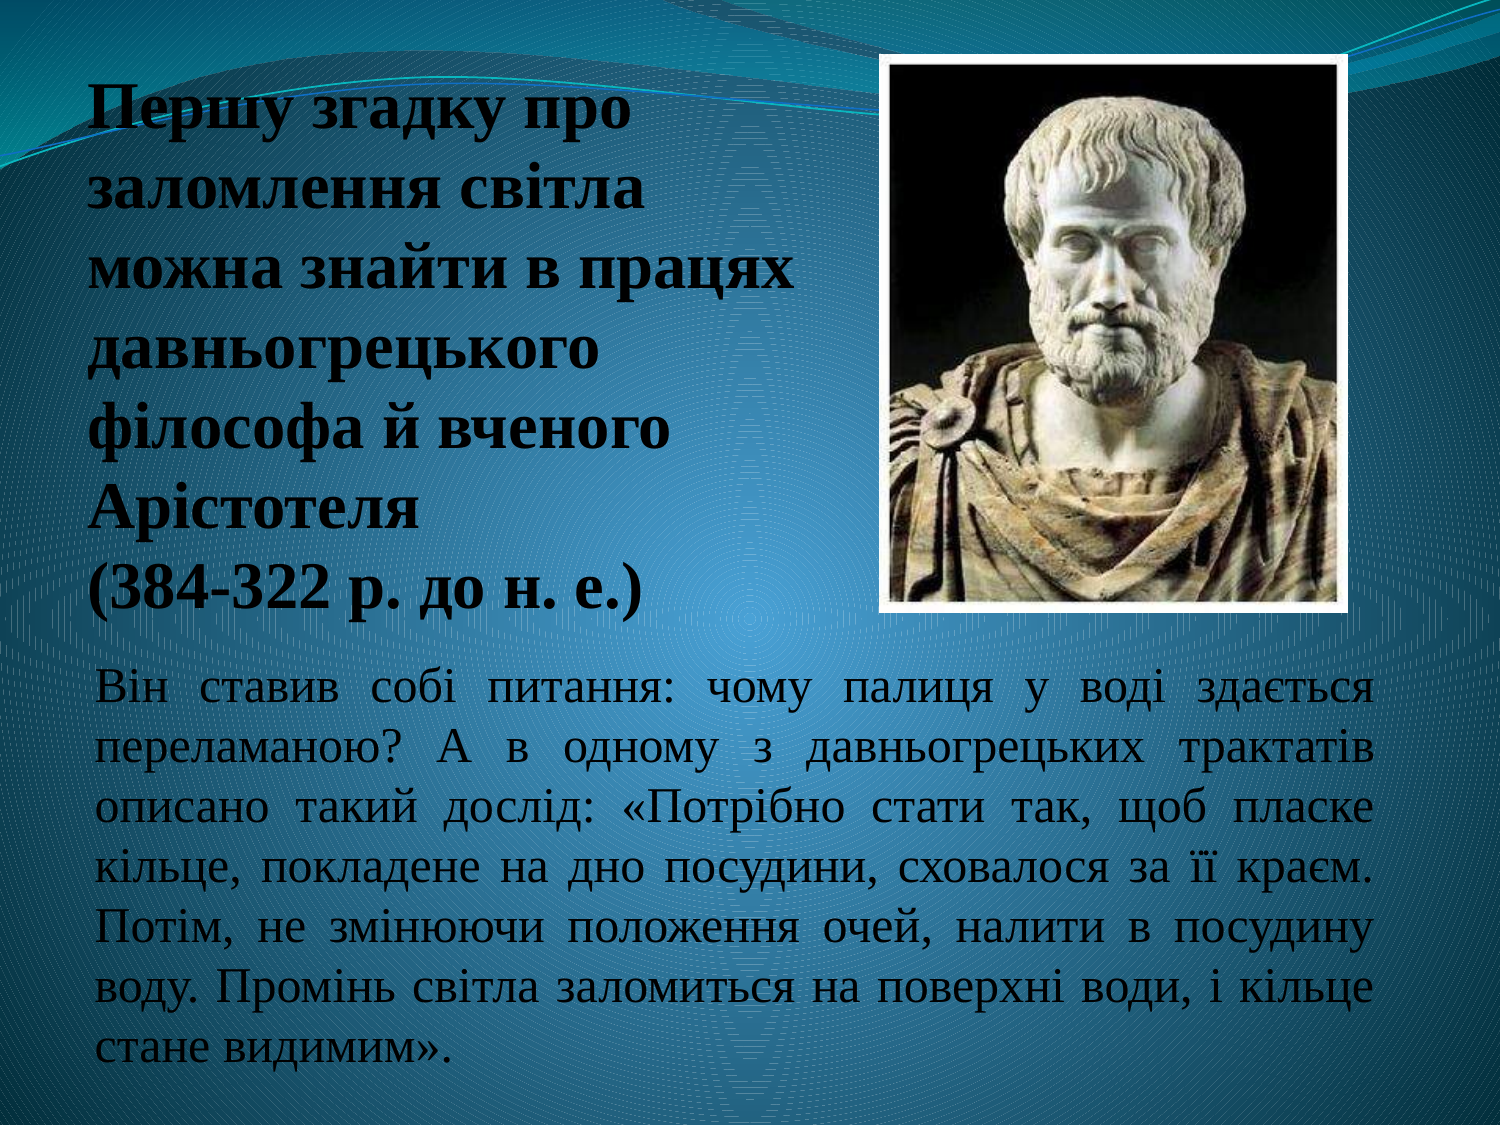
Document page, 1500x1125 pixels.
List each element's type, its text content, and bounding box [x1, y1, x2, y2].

title Першу згадку про заломлення світла можна знайти в працях давньогрецького філософа й вченого Арістотеля (384-322 р. до н. е.) [86, 7, 822, 622]
list Він ставив собі питання: чому палиця у воді здається переламаною? А в одному з давньогрецьких трактатів описано такий дослід: «Потрібно стати так, щоб пласке кільце, покладене на дно посудини, сховалося за її краєм. Потім, не змінюючи положення очей, налити в посудину воду. Промінь світла заломиться на поверхні води, і кільце стане видимим». [86, 644, 1383, 1083]
picture [879, 54, 1348, 613]
